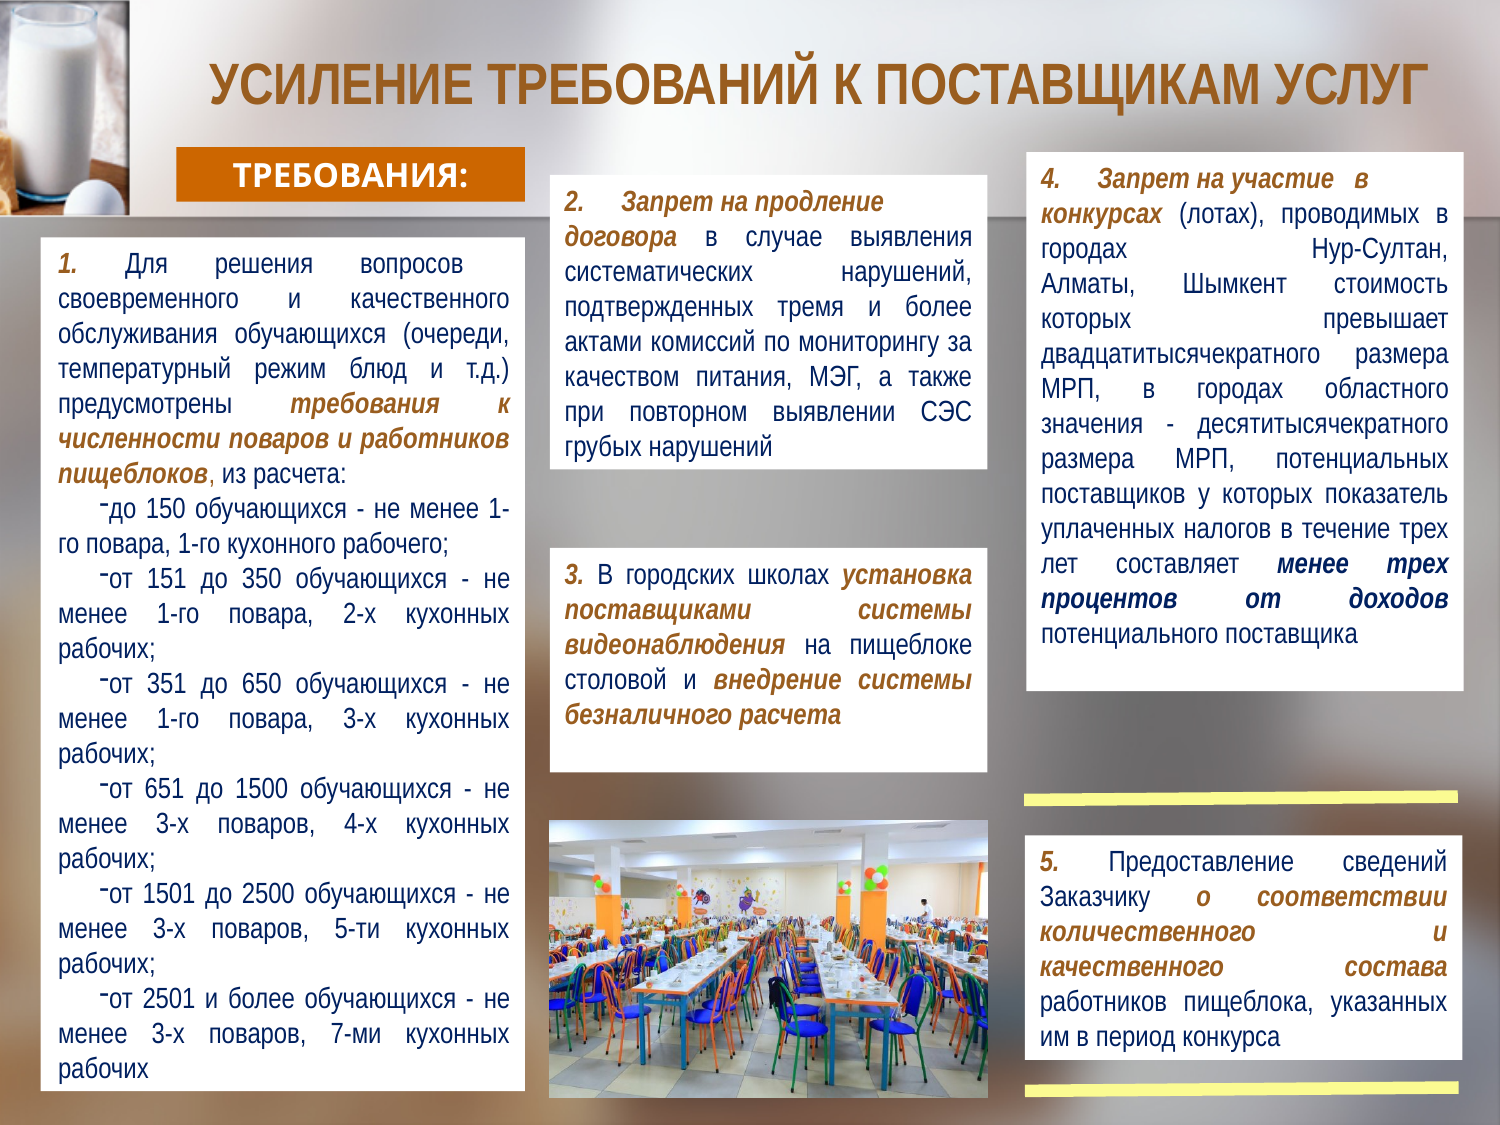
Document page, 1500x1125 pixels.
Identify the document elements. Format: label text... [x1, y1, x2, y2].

text_box Запрет на продление договора в случае выявления систематических нарушений, подтвержденных тремя и более актами комиссий по мониторингу за качеством питания, МЭГ, а также при повторном выявлении СЭС грубых нарушений [549, 174, 988, 470]
picture [0, 0, 1500, 1125]
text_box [1024, 1087, 1459, 1092]
text_box 1. Для решения вопросов своевременного и качественного обслуживания обучающихся (очереди, температурный режим блюд и т.д.) предусмотрены требования к численности поваров и работников пищеблоков, из расчета: до 150 обучающихся - не менее 1-го повара, 1-го кухонного рабочего; от 151 до 350 обучающихся - не менее 1-го повара, 2-х кухонных рабочих; от 351 до 650 обучающихся - не менее 1-го повара, 3-х кухонных рабочих; от 651 до 1500 обучающихся - не менее 3-х поваров, 4-х кухонных рабочих; от 1501 до 2500 обучающихся - не менее 3-х поваров, 5-ти кухонных рабочих; от 2501 и более обучающихся - не менее 3-х поваров, 7-ми кухонных рабочих [40, 237, 525, 1092]
text_box 5. Предоставление сведений Заказчику о соответствии количественного и качественного состава работников пищеблока, указанных им в период конкурса [1024, 835, 1463, 1060]
text_box ТРЕБОВАНИЯ: [176, 147, 525, 202]
text_box Запрет на участие в конкурсах (лотах), проводимых в городах Нур-Султан, Алматы, Шымкент стоимость которых превышает двадцатитысячекратного размера МРП, в городах областного значения - десятитысячекратного размера МРП, потенциальных поставщиков у которых показатель уплаченных налогов в течение трех лет составляет менее трех процентов от доходов потенциального поставщика [1026, 152, 1464, 692]
text_box 3. В городских школах установка поставщиками системы видеонаблюдения на пищеблоке столовой и внедрение системы безналичного расчета [549, 547, 988, 773]
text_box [1023, 796, 1458, 801]
text_box УСИЛЕНИЕ ТРЕБОВАНИЙ К ПОСТАВЩИКАМ УСЛУГ [176, 39, 1464, 124]
